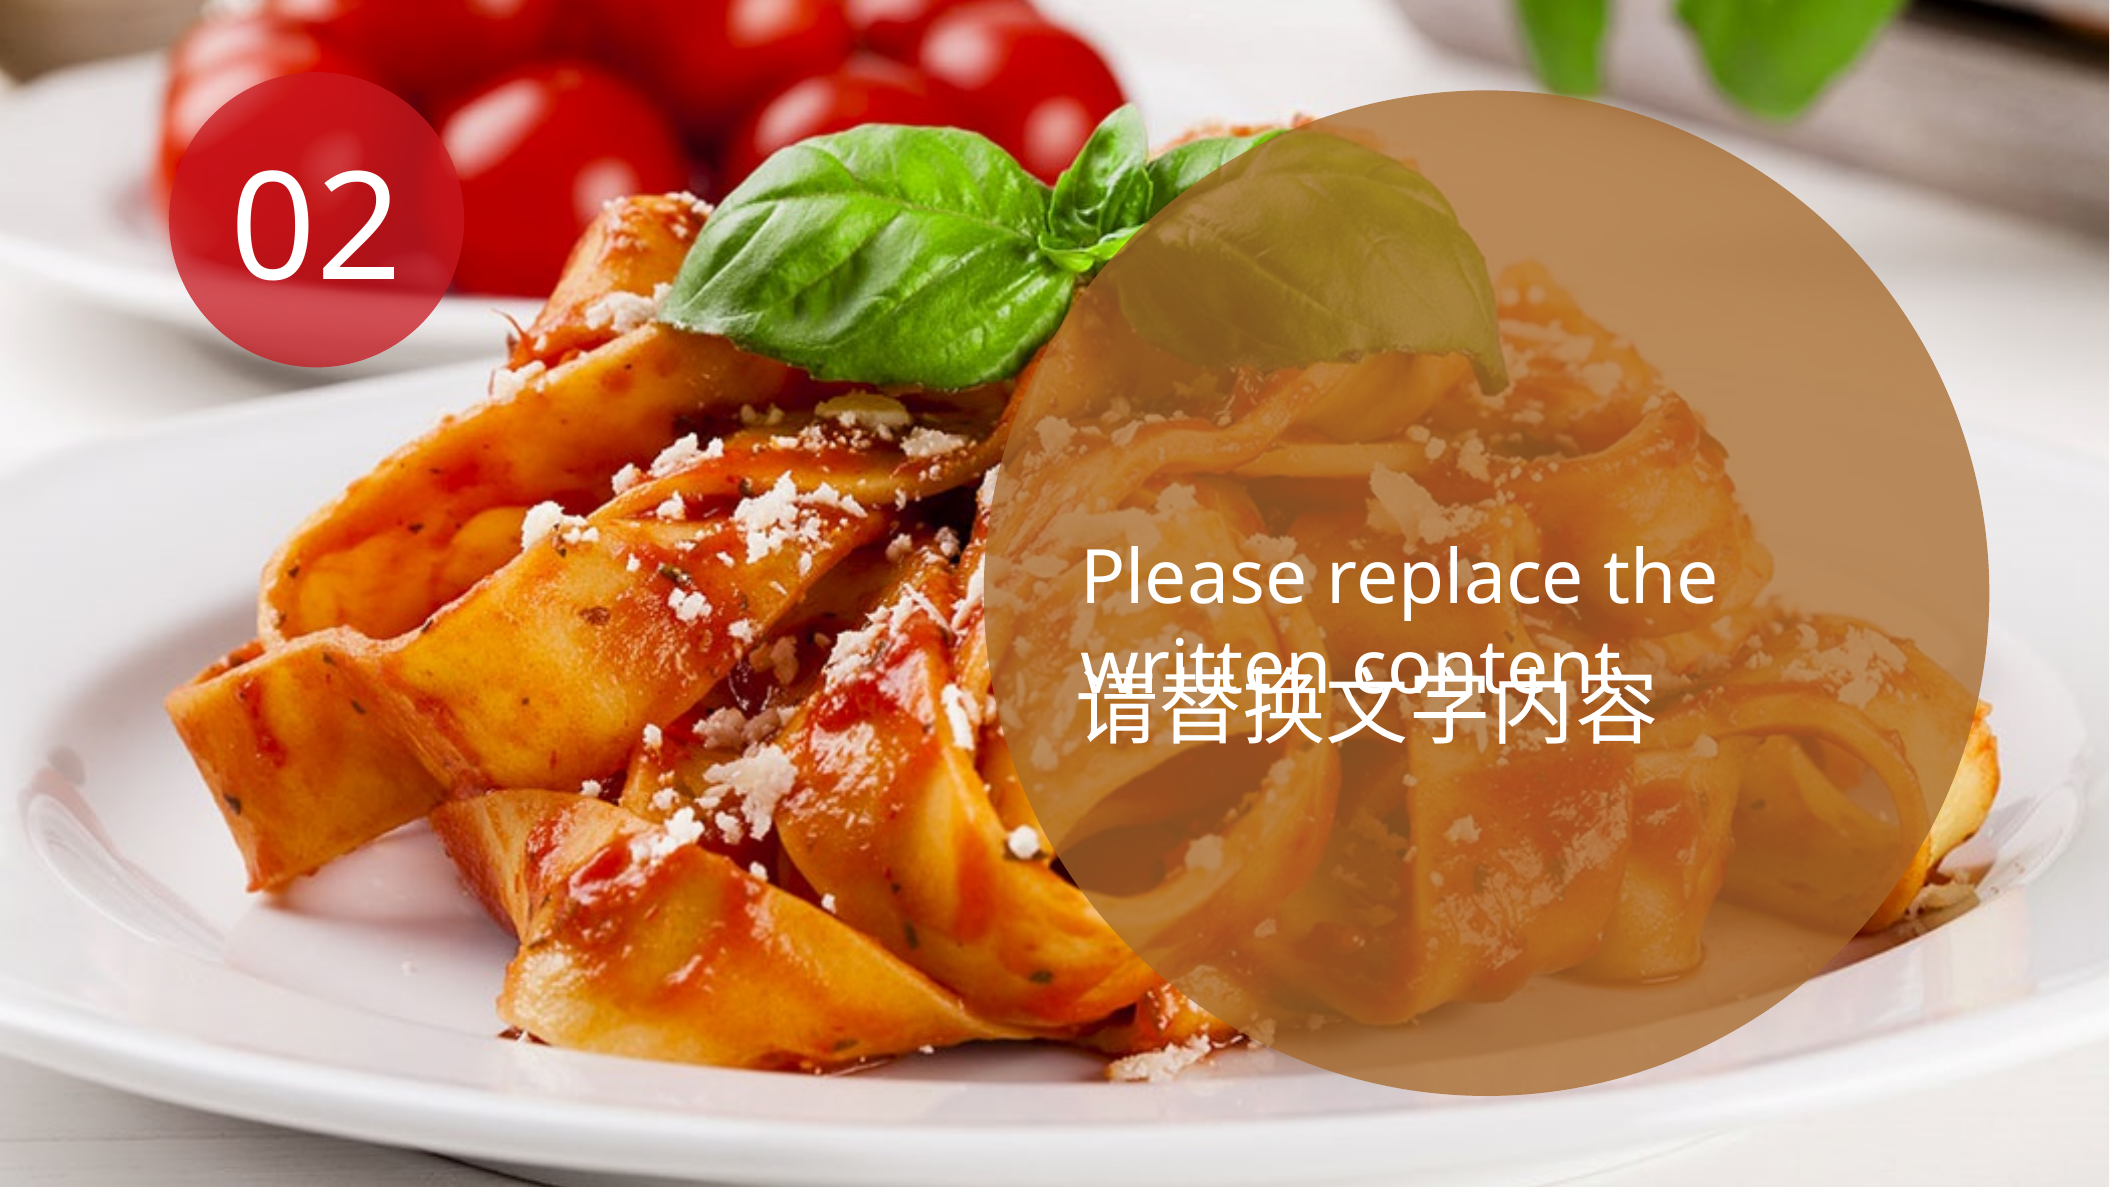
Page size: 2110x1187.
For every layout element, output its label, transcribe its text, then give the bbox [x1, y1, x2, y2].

text_box [0, 0, 2110, 1187]
text_box 请替换文字内容 [1033, 627, 1673, 762]
text_box Please replace the written content [1065, 521, 1973, 716]
text_box [982, 89, 1991, 1097]
text_box 02 [167, 71, 466, 369]
